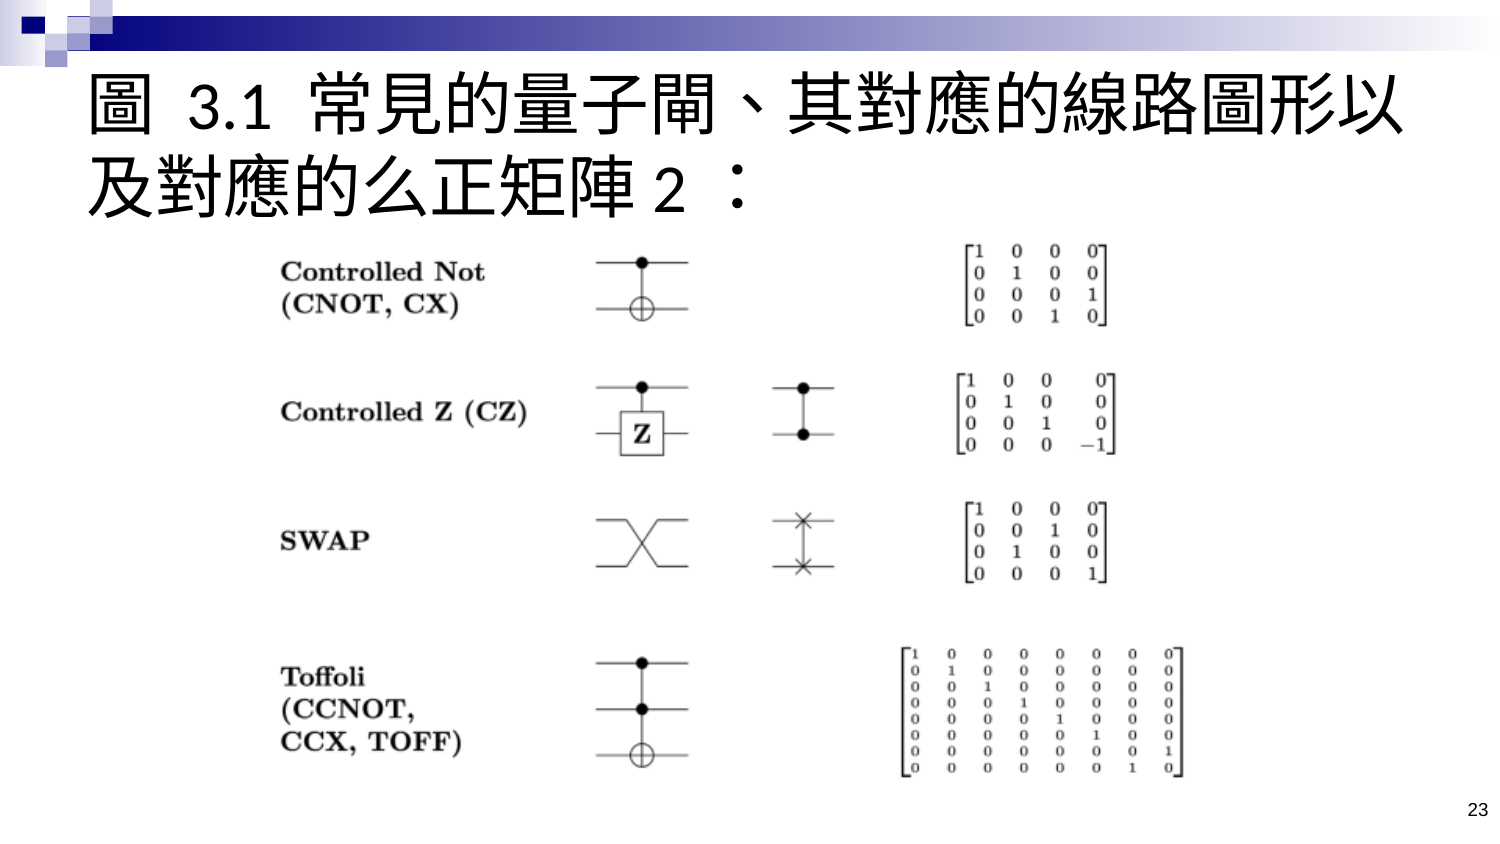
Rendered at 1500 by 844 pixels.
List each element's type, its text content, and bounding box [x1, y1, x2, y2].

slide_number 23 [1149, 796, 1500, 827]
picture [249, 234, 1210, 812]
title 圖 3.1 常見的量子閘、其對應的線路圖形以及對應的么正矩陣2： [75, 59, 1425, 229]
